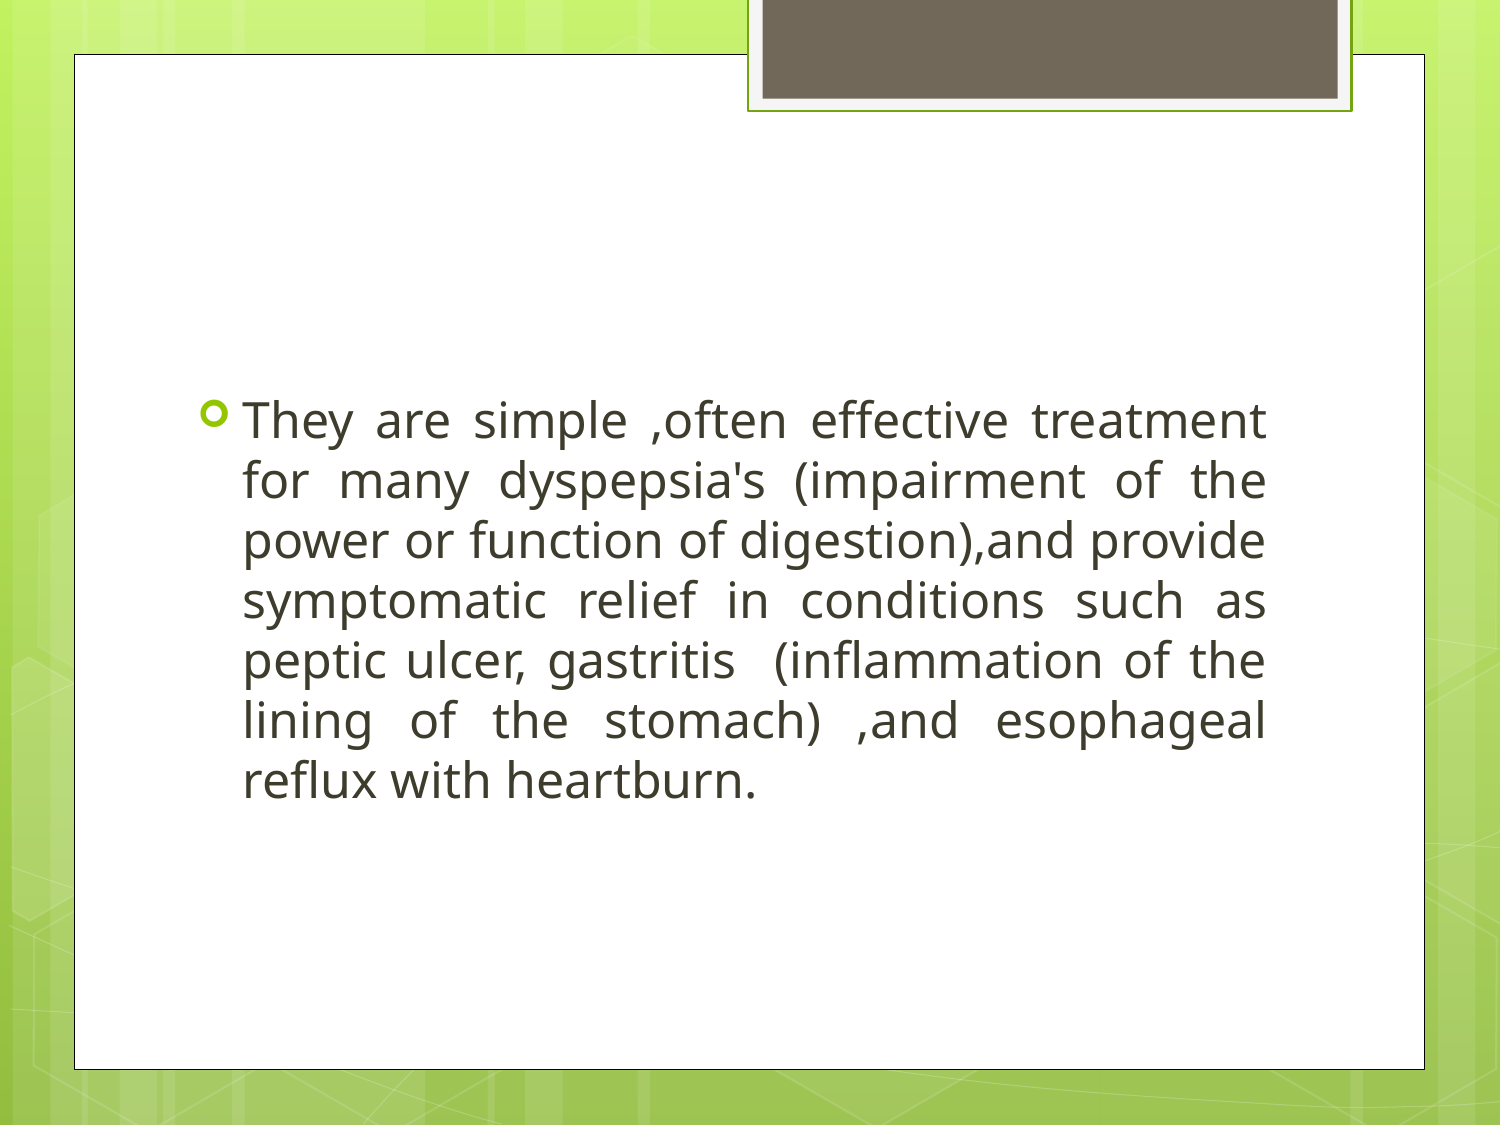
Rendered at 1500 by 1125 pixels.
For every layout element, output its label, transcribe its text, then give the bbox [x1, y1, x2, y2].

list They are simple ,often effective treatment for many dyspepsia's (impairment of the power or function of digestion),and provide symptomatic relief in conditions such as peptic ulcer, gastritis (inflammation of the lining of the stomach) ,and esophageal reflux with heartburn. [171, 381, 1283, 957]
